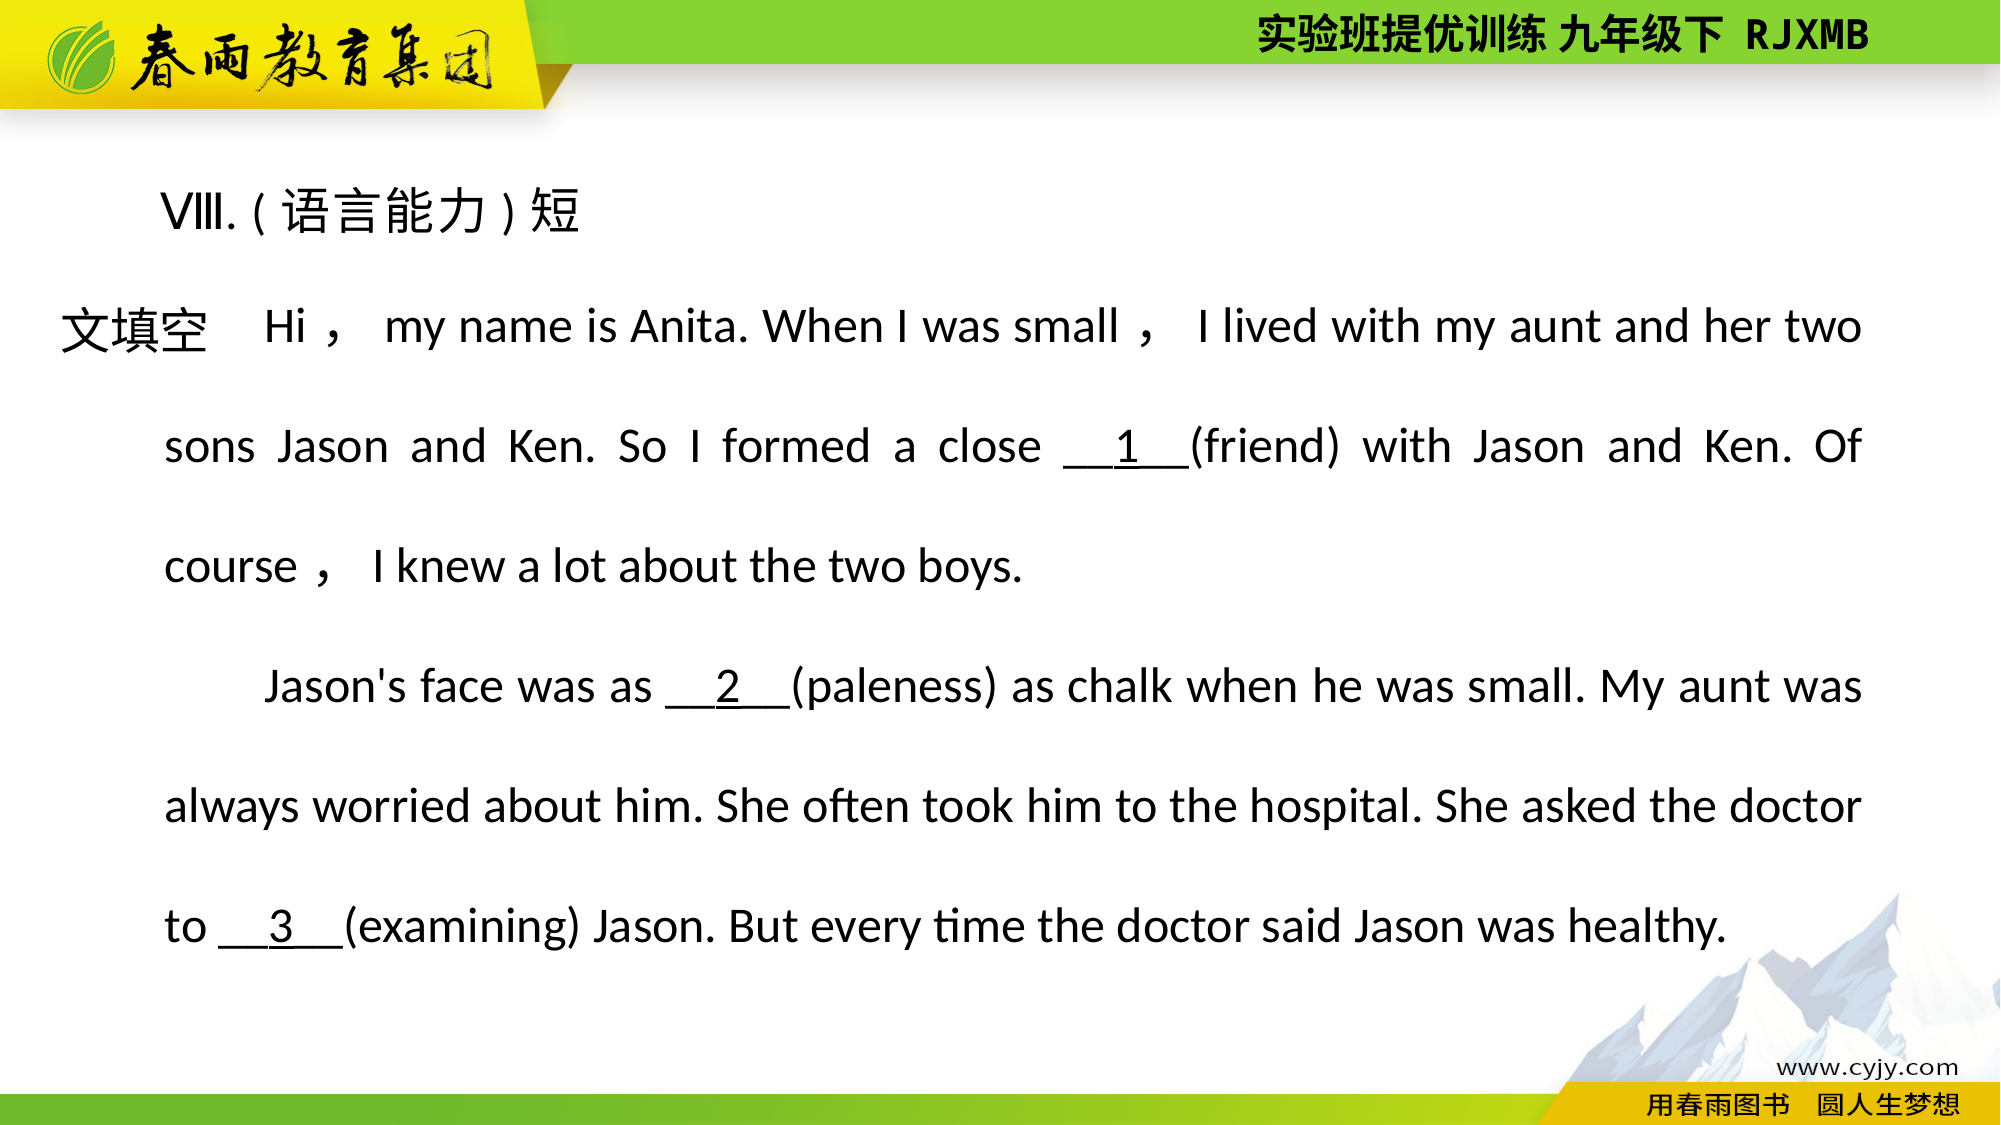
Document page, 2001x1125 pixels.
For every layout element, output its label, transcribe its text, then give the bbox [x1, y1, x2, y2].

text_box Ⅷ. (语言能力)短文填空 [45, 112, 595, 248]
text_box Hi，my name is Anita. When I was small，I lived with my aunt and her two sons Jason and Ken. So I formed a close __1__(friend) with Jason and Ken. Of course，I knew a lot about the two boys. Jason's face was as __2__(paleness) as chalk when he was small. My aunt was always worried about him. She often took him to the hospital. She asked the doctor to __3__(examining) Jason. But every time the doctor said Jason was healthy. [150, 225, 1879, 960]
picture [0, 0, 2001, 1125]
